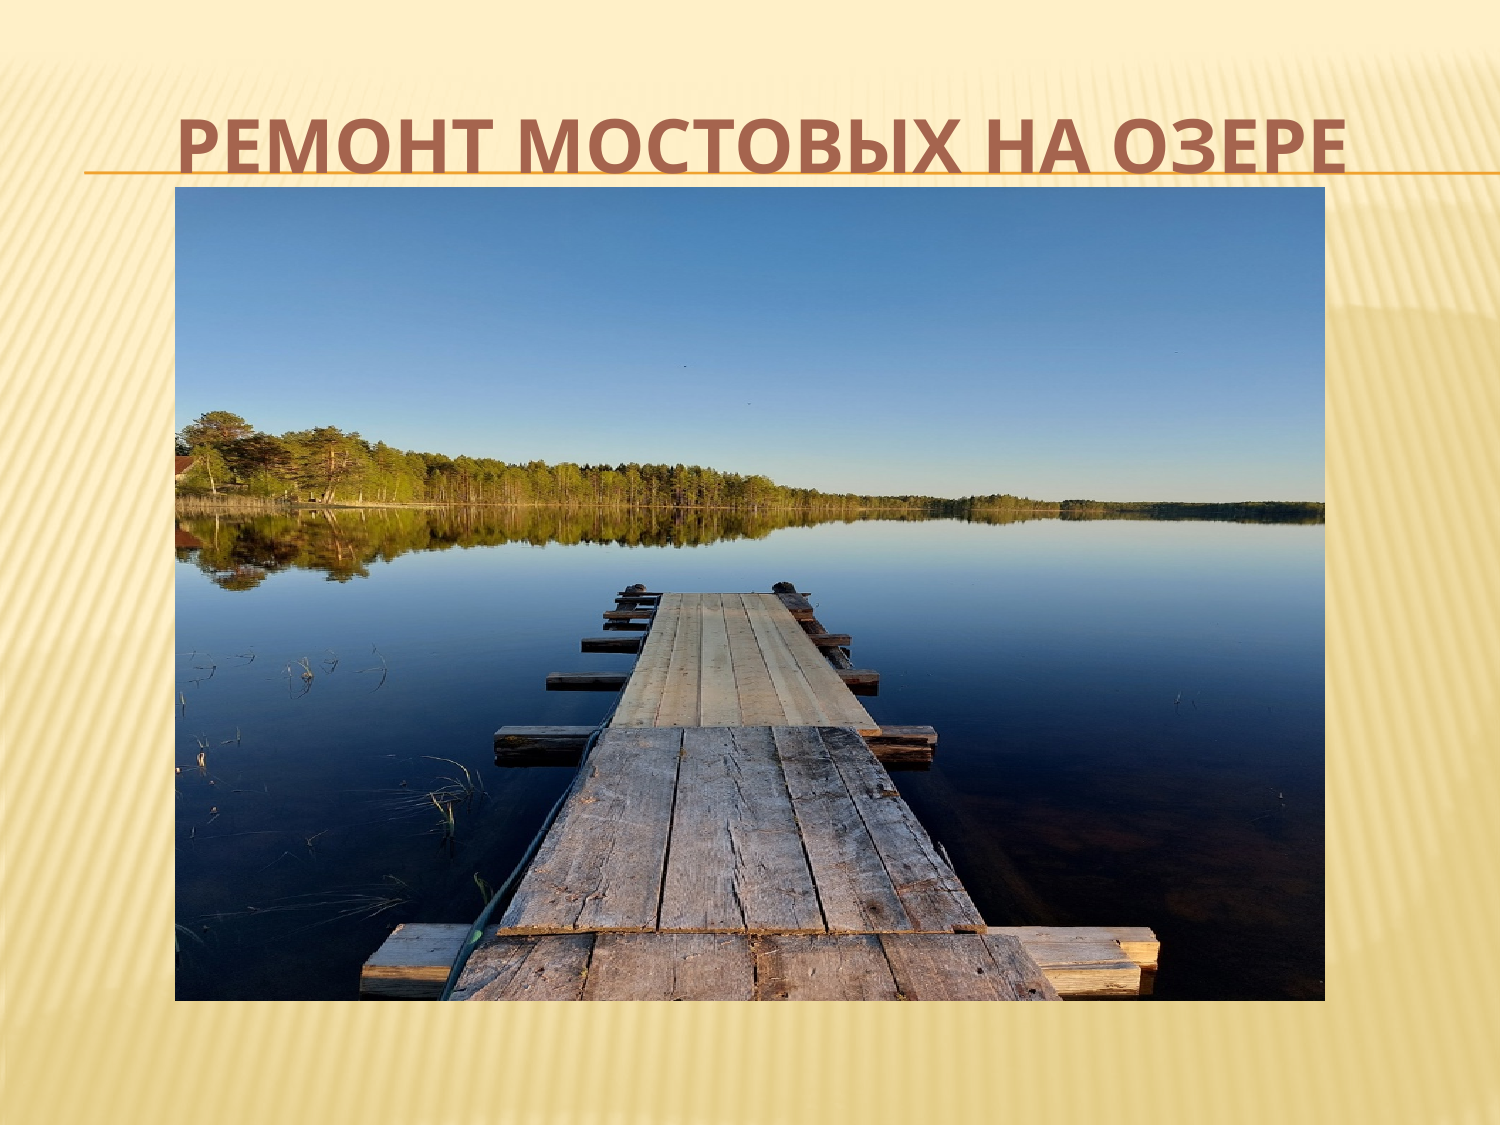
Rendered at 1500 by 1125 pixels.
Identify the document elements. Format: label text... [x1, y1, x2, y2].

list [175, 187, 1325, 1001]
title РЕМОНТ МОСТОВЫХ НА ОЗЕРЕ [50, 75, 1475, 213]
